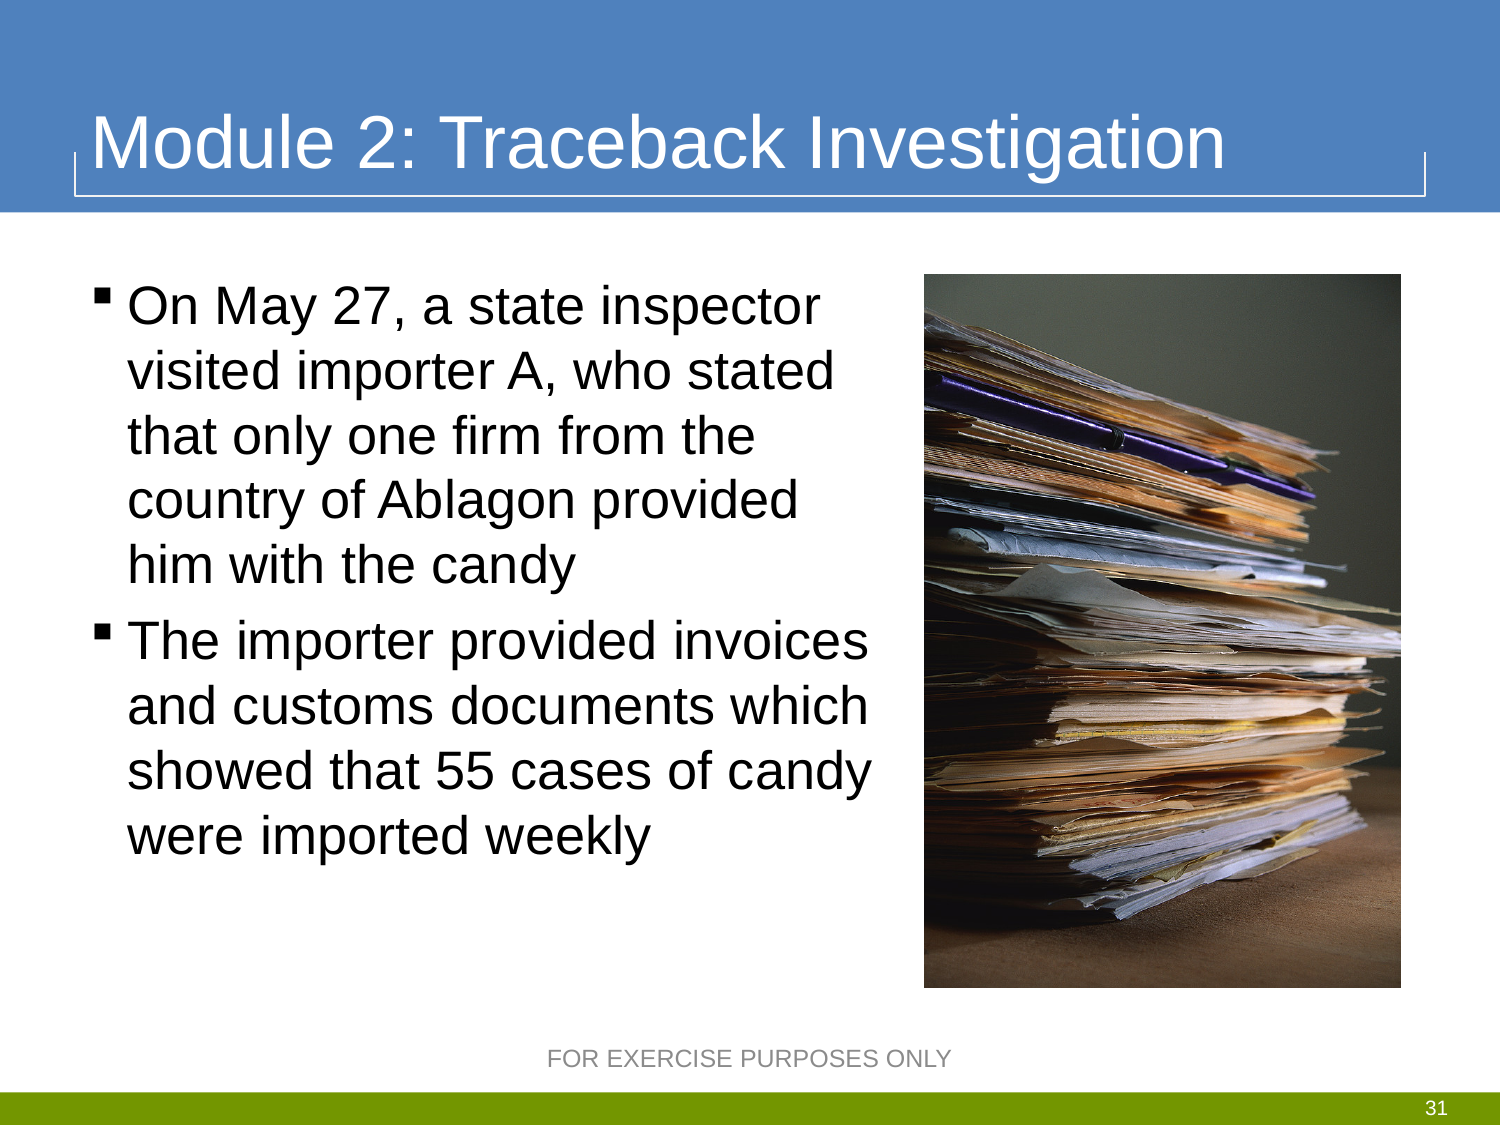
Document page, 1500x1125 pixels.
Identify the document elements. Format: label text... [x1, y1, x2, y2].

picture [924, 274, 1401, 988]
list On May 27, a state inspector visited importer A, who stated that only one firm from the country of Ablagon provided him with the candy The importer provided invoices and customs documents which showed that 55 cases of candy were imported weekly [74, 262, 913, 1006]
footer FOR EXERCISE PURPOSES ONLY [512, 1042, 988, 1103]
title Module 2: Traceback Investigation [74, 44, 1426, 233]
